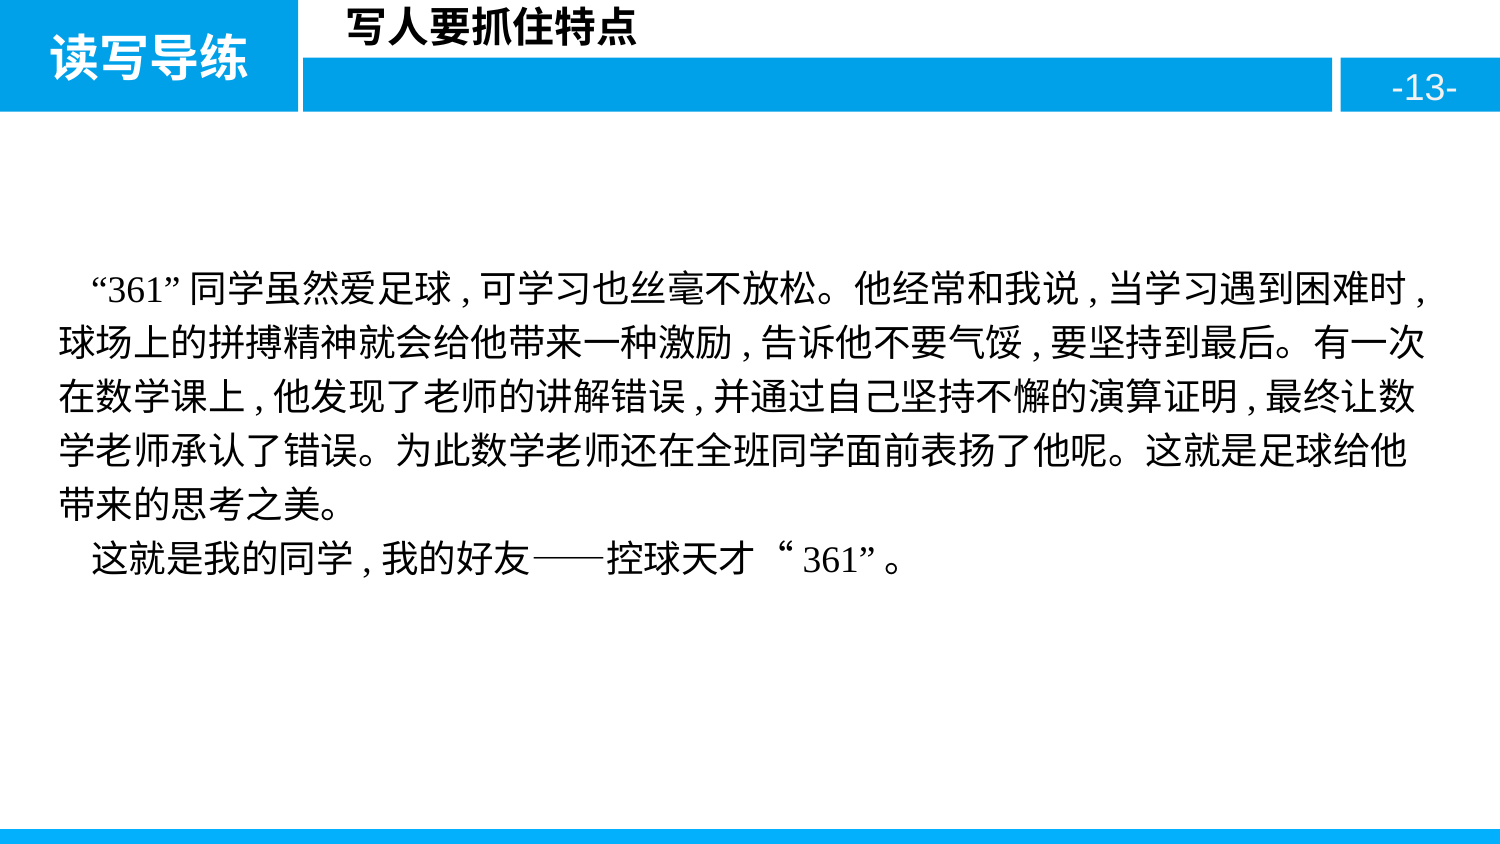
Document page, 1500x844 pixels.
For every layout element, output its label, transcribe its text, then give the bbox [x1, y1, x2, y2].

text_box “361”同学虽然爱足球,可学习也丝毫不放松。他经常和我说,当学习遇到困难时,球场上的拼搏精神就会给他带来一种激励,告诉他不要气馁,要坚持到最后。有一次在数学课上,他发现了老师的讲解错误,并通过自己坚持不懈的演算证明,最终让数学老师承认了错误。为此数学老师还在全班同学面前表扬了他呢。这就是足球给他带来的思考之美。 这就是我的同学,我的好友——控球天才“361”。 [46, 250, 1454, 586]
